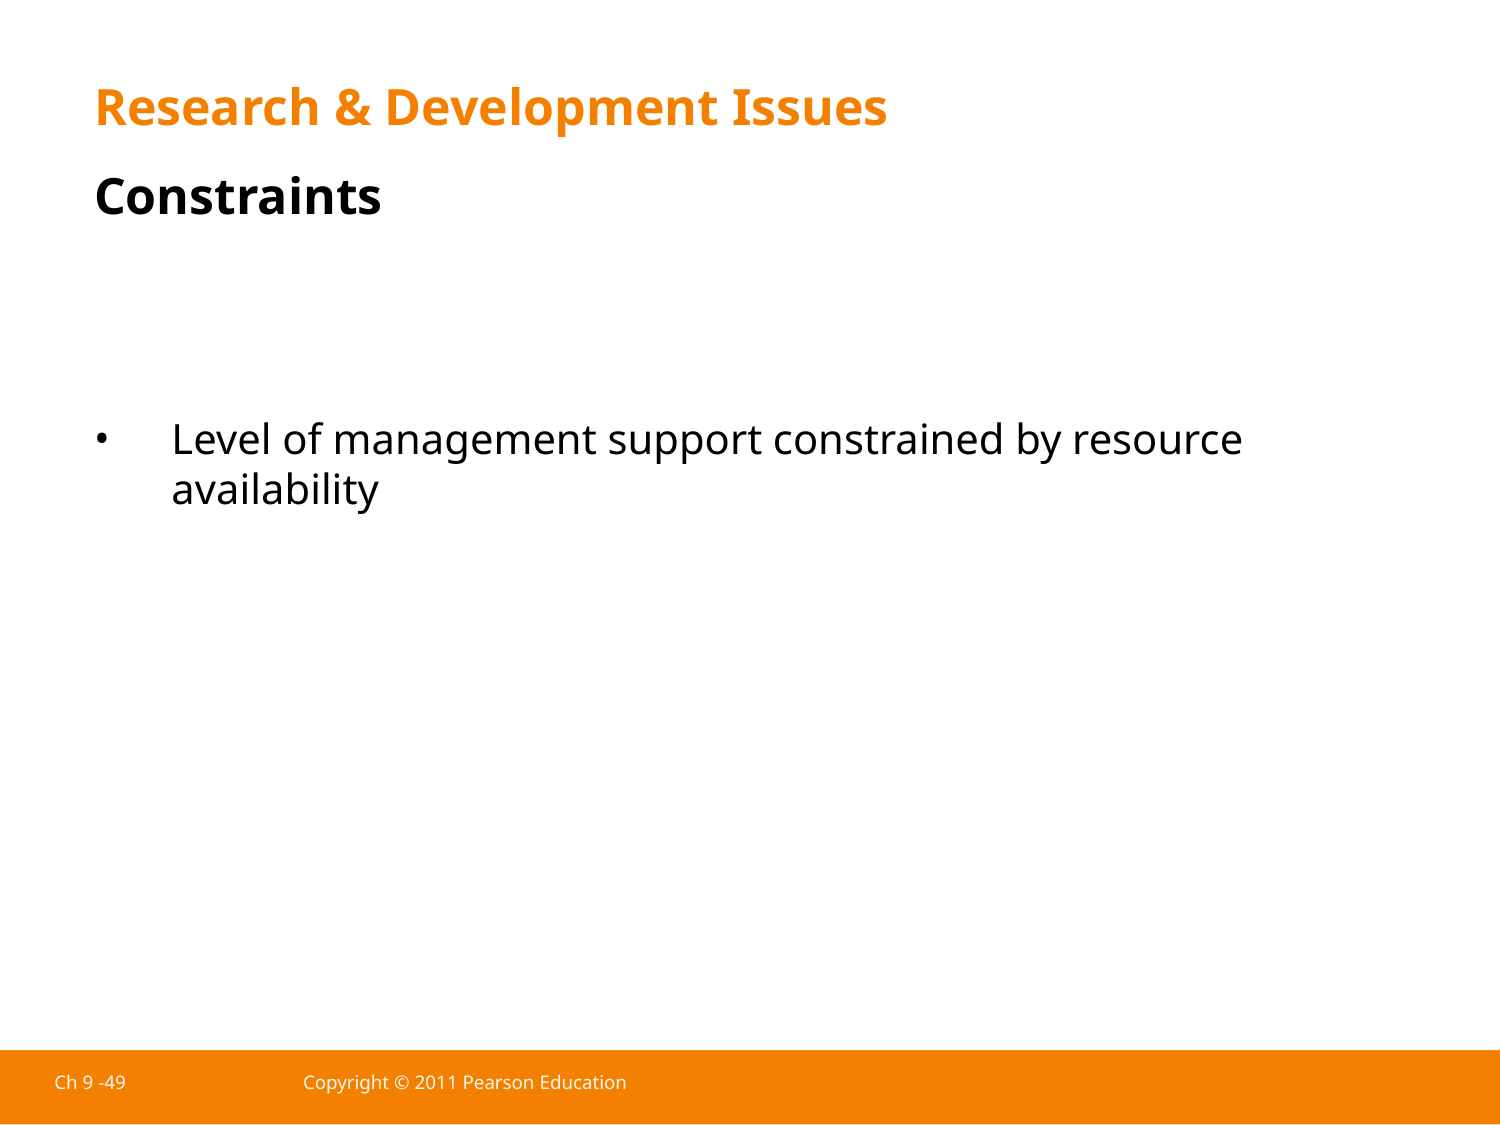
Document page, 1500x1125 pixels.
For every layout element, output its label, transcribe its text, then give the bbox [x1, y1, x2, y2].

text_box Copyright © 2011 Pearson Education [233, 1070, 697, 1093]
picture [1248, 1042, 1500, 1124]
text_box Research & Development Issues Constraints [87, 74, 1265, 225]
text_box Ch 9 -49 [47, 1070, 165, 1093]
list Level of management support constrained by resource availability [86, 411, 1426, 701]
